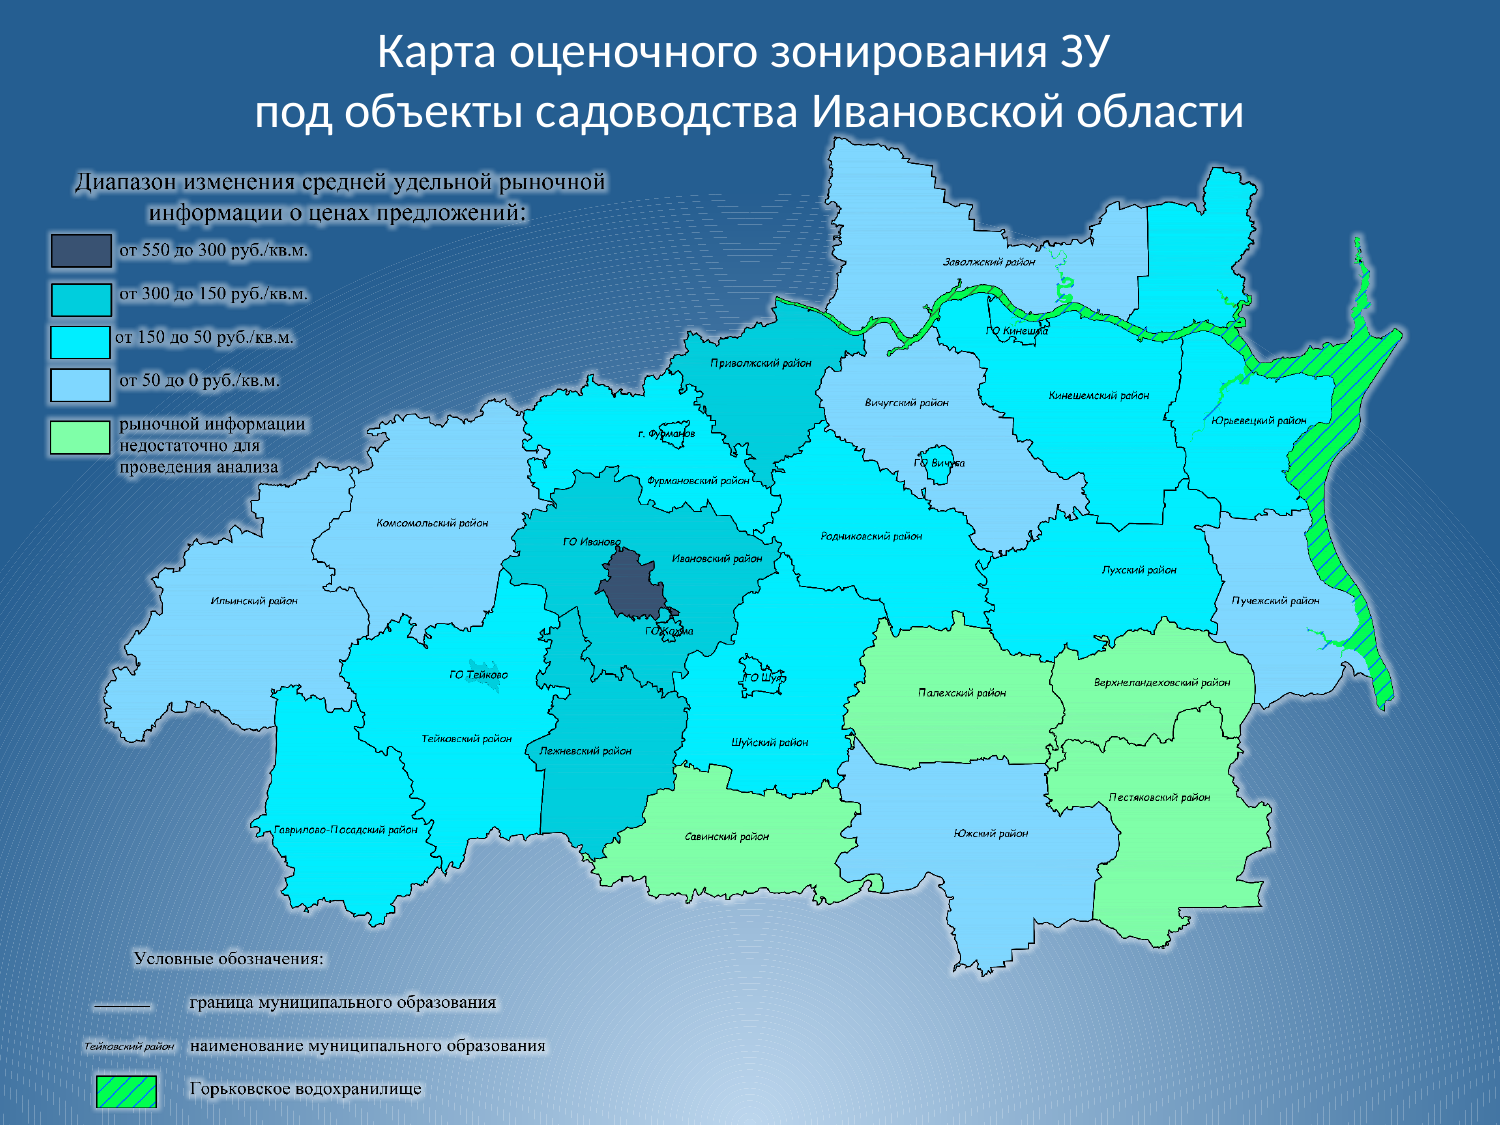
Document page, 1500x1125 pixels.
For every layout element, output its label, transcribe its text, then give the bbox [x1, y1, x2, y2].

picture [50, 87, 1473, 1108]
text_box Карта оценочного зонирования ЗУ под объекты садоводства Ивановской области [0, 9, 1500, 145]
